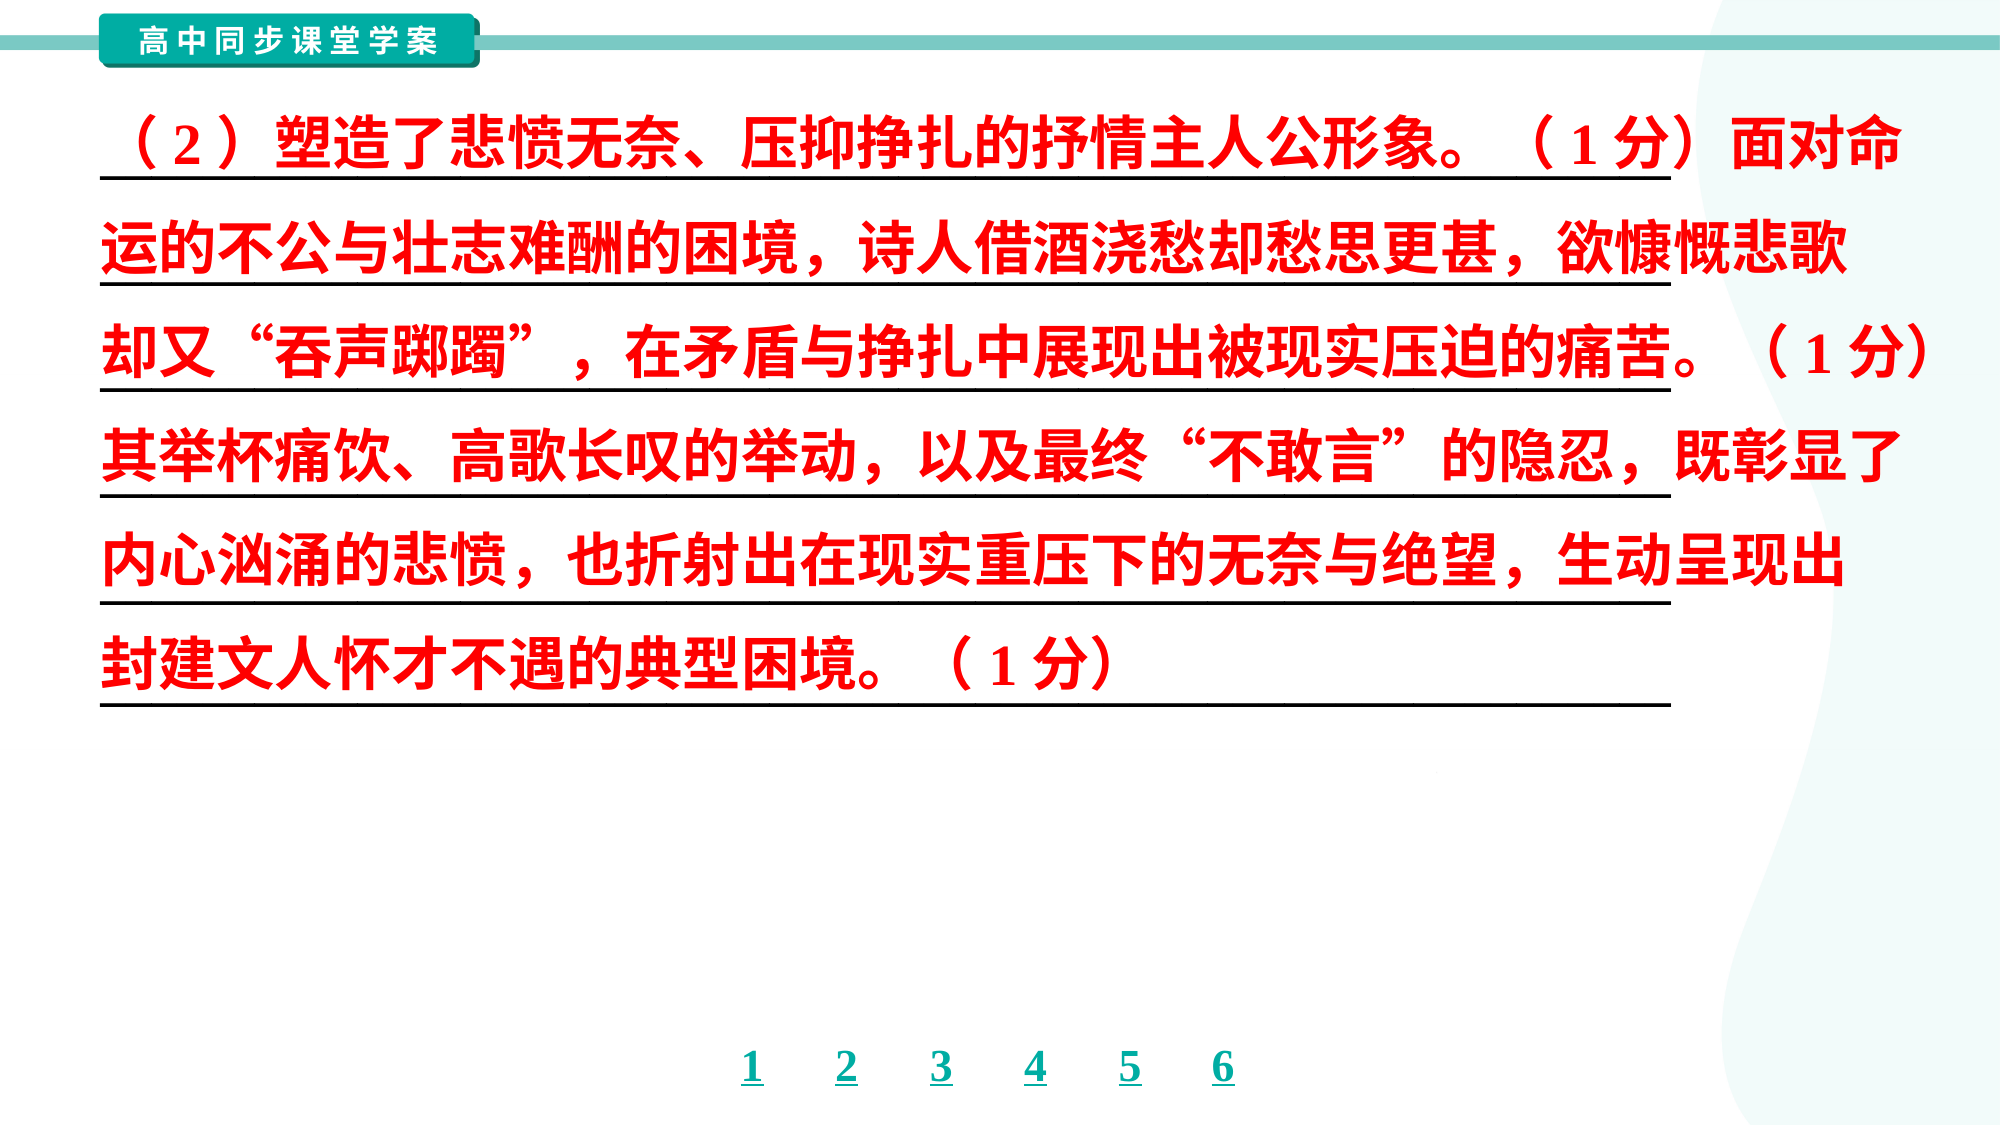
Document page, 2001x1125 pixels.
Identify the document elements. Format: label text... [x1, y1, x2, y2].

text_box （2）塑造了悲愤无奈、压抑挣扎的抒情主人公形象。（1分）面对命 运的不公与壮志难酬的困境，诗人借酒浇愁却愁思更甚，欲慷慨悲歌 却又“吞声踯躅”，在矛盾与挣扎中展现出被现实压迫的痛苦。（1分） 其举杯痛饮、高歌长叹的举动，以及最终“不敢言”的隐忍，既彰显了 内心汹涌的悲愤，也折射出在现实重压下的无奈与绝望，生动呈现出 封建文人怀才不遇的典型困境。（1分） [100, 72, 1899, 686]
text_box _____________________________________________________________ _____________________________________________________________ _____________________________________________________________ _____________________________________________________________ _____________________________________________________________ _____________________________________________________________ [100, 686, 1899, 695]
picture [0, 0, 2000, 1125]
